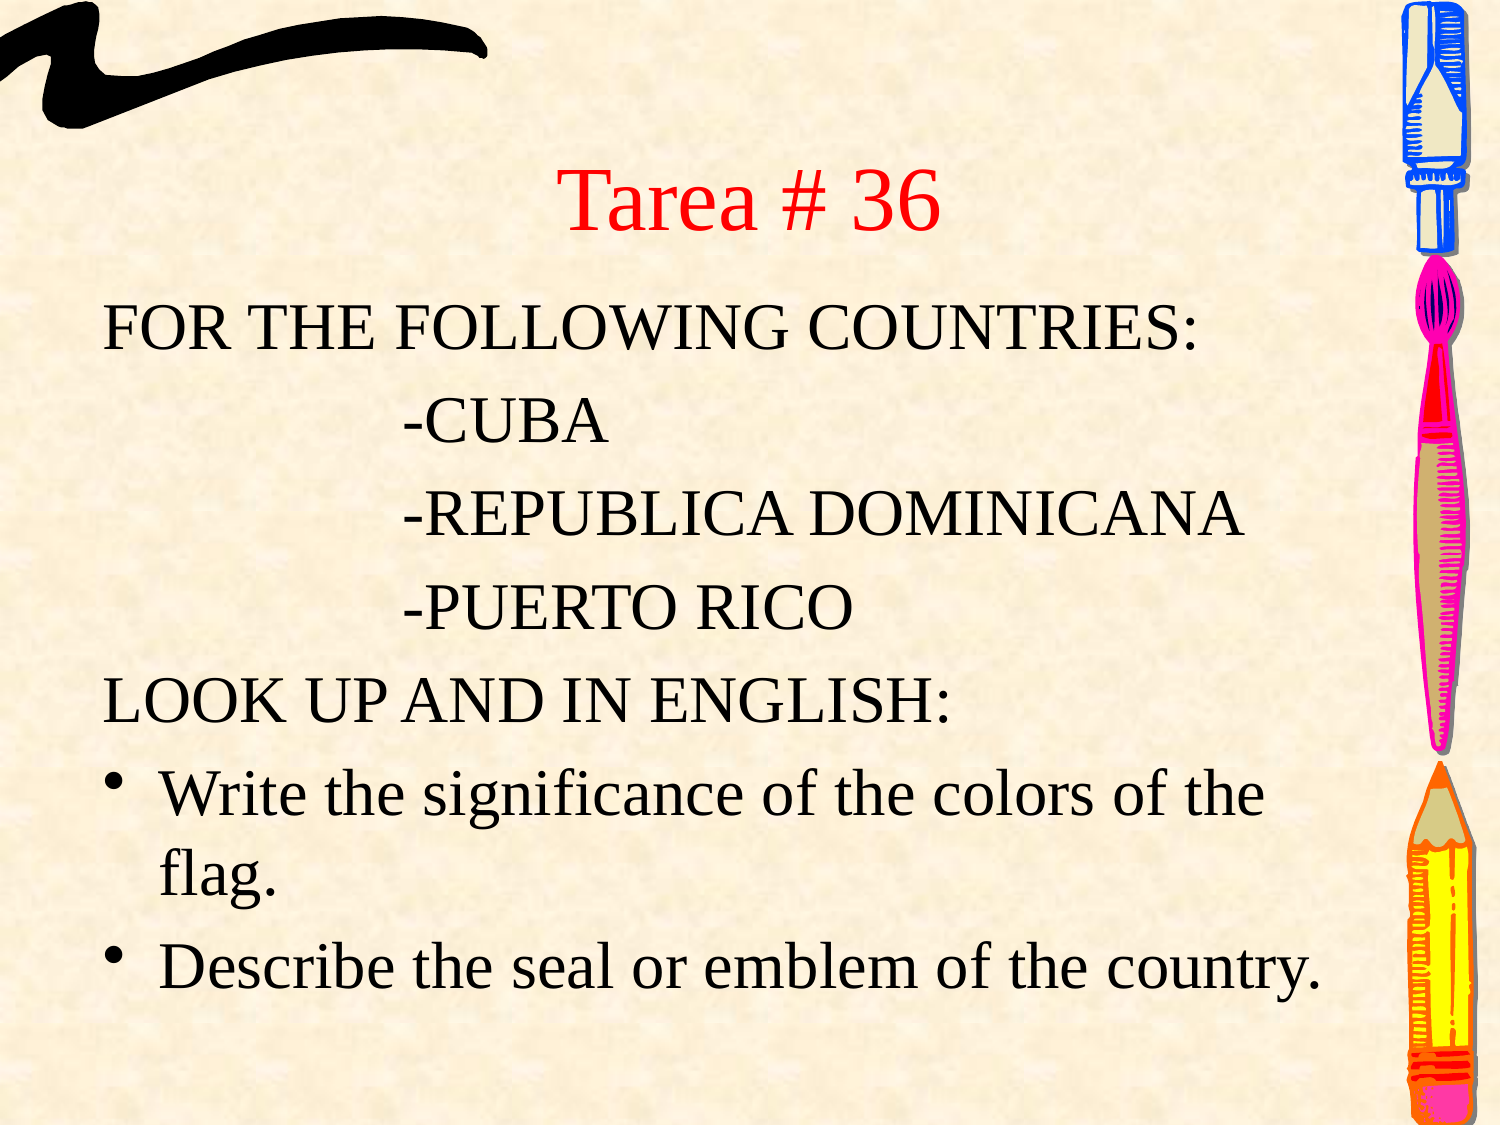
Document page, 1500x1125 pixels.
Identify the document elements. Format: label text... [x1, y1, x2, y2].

picture [0, 0, 1500, 1125]
list FOR THE FOLLOWING COUNTRIES: -CUBA -REPUBLICA DOMINICANA -PUERTO RICO LOOK UP AND IN ENGLISH: Write the significance of the colors of the flag. Describe the seal or emblem of the country. [87, 275, 1363, 950]
title Tarea # 36 [112, 99, 1388, 288]
